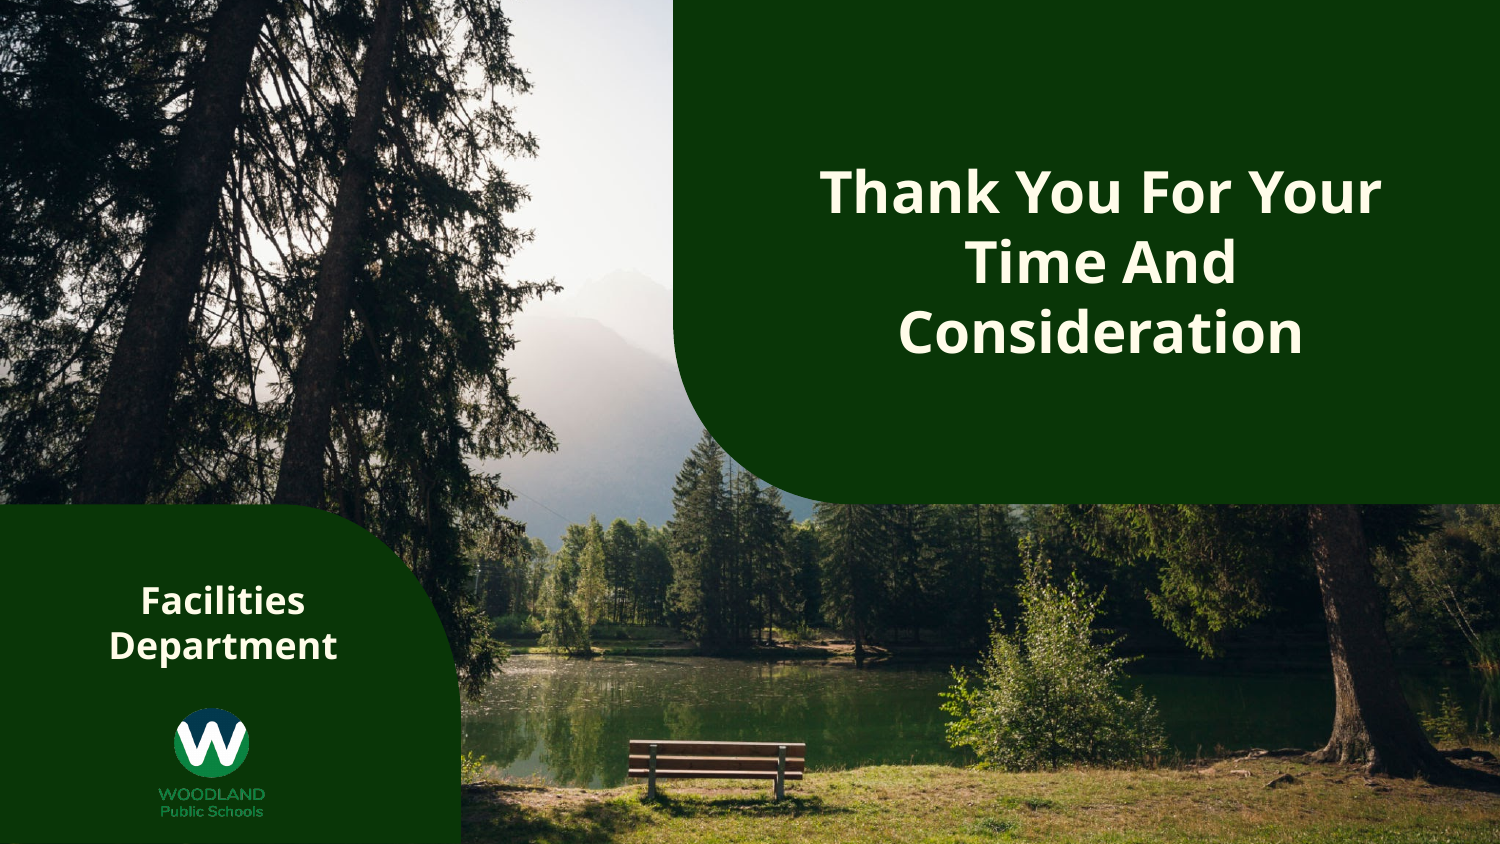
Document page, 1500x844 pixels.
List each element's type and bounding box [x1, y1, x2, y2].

text_box [0, 0, 1500, 844]
picture [144, 699, 281, 829]
